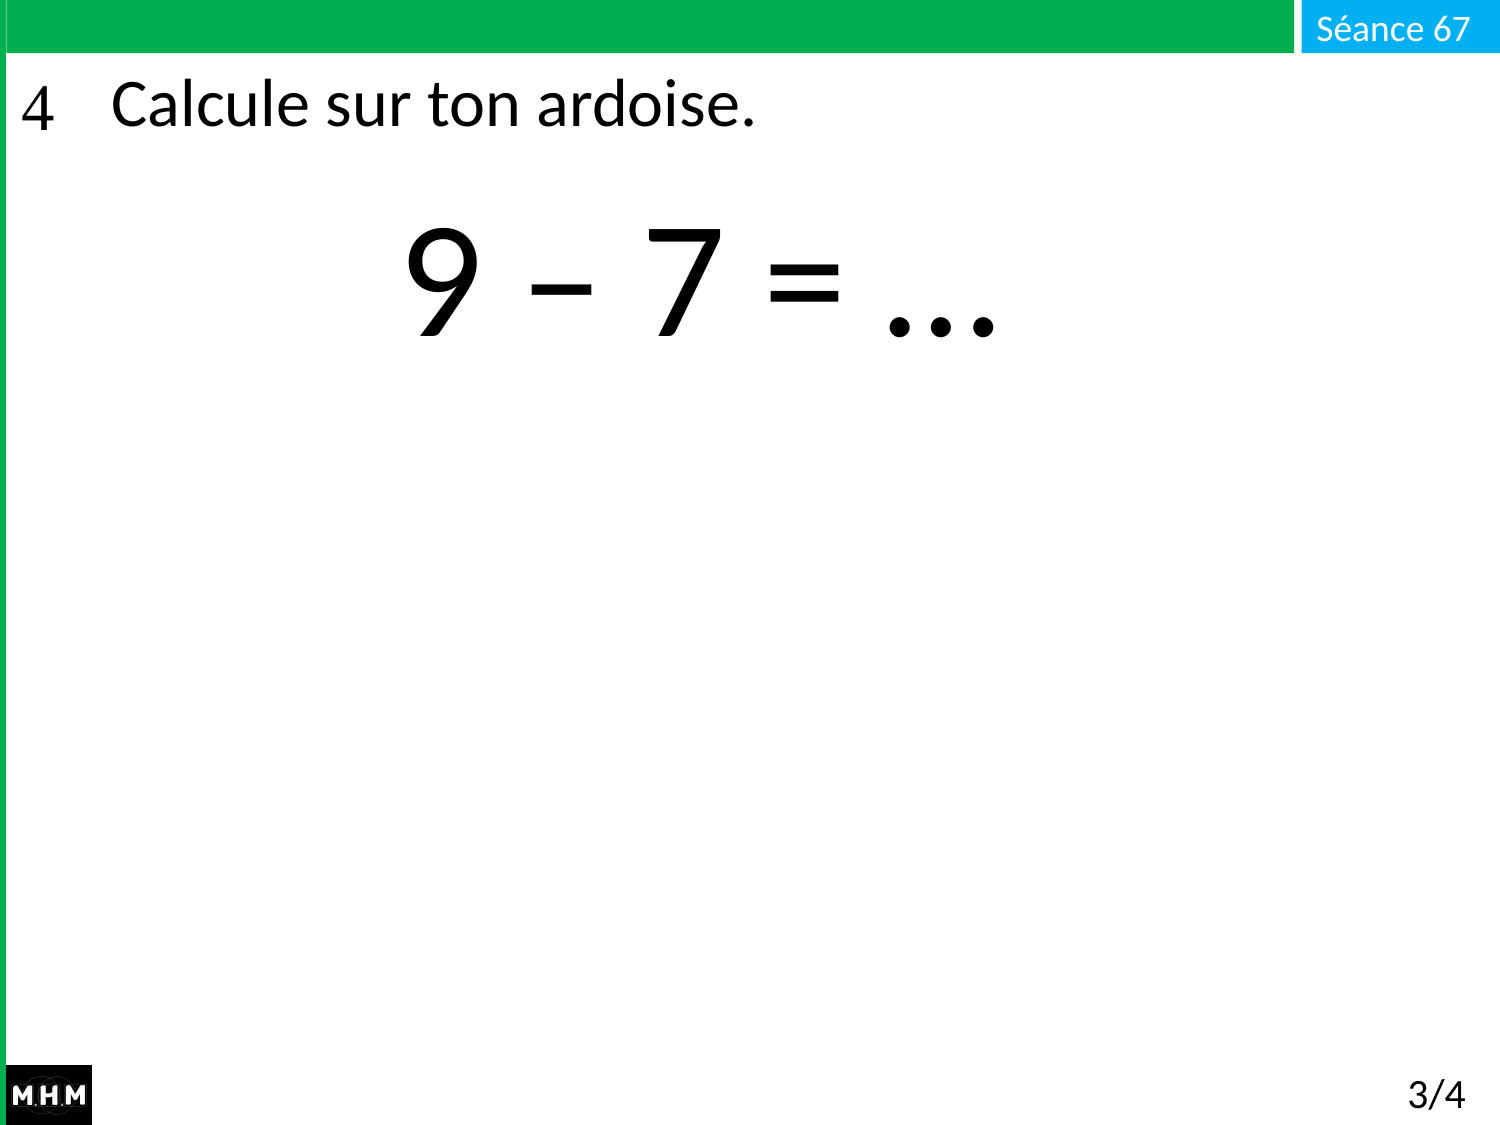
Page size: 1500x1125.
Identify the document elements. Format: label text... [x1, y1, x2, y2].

list 3/4 [1373, 1064, 1500, 1125]
title Calcule sur ton ardoise. [96, 60, 1391, 150]
picture [6, 1065, 92, 1125]
text_box 9 – 7 = … [384, 162, 1142, 377]
